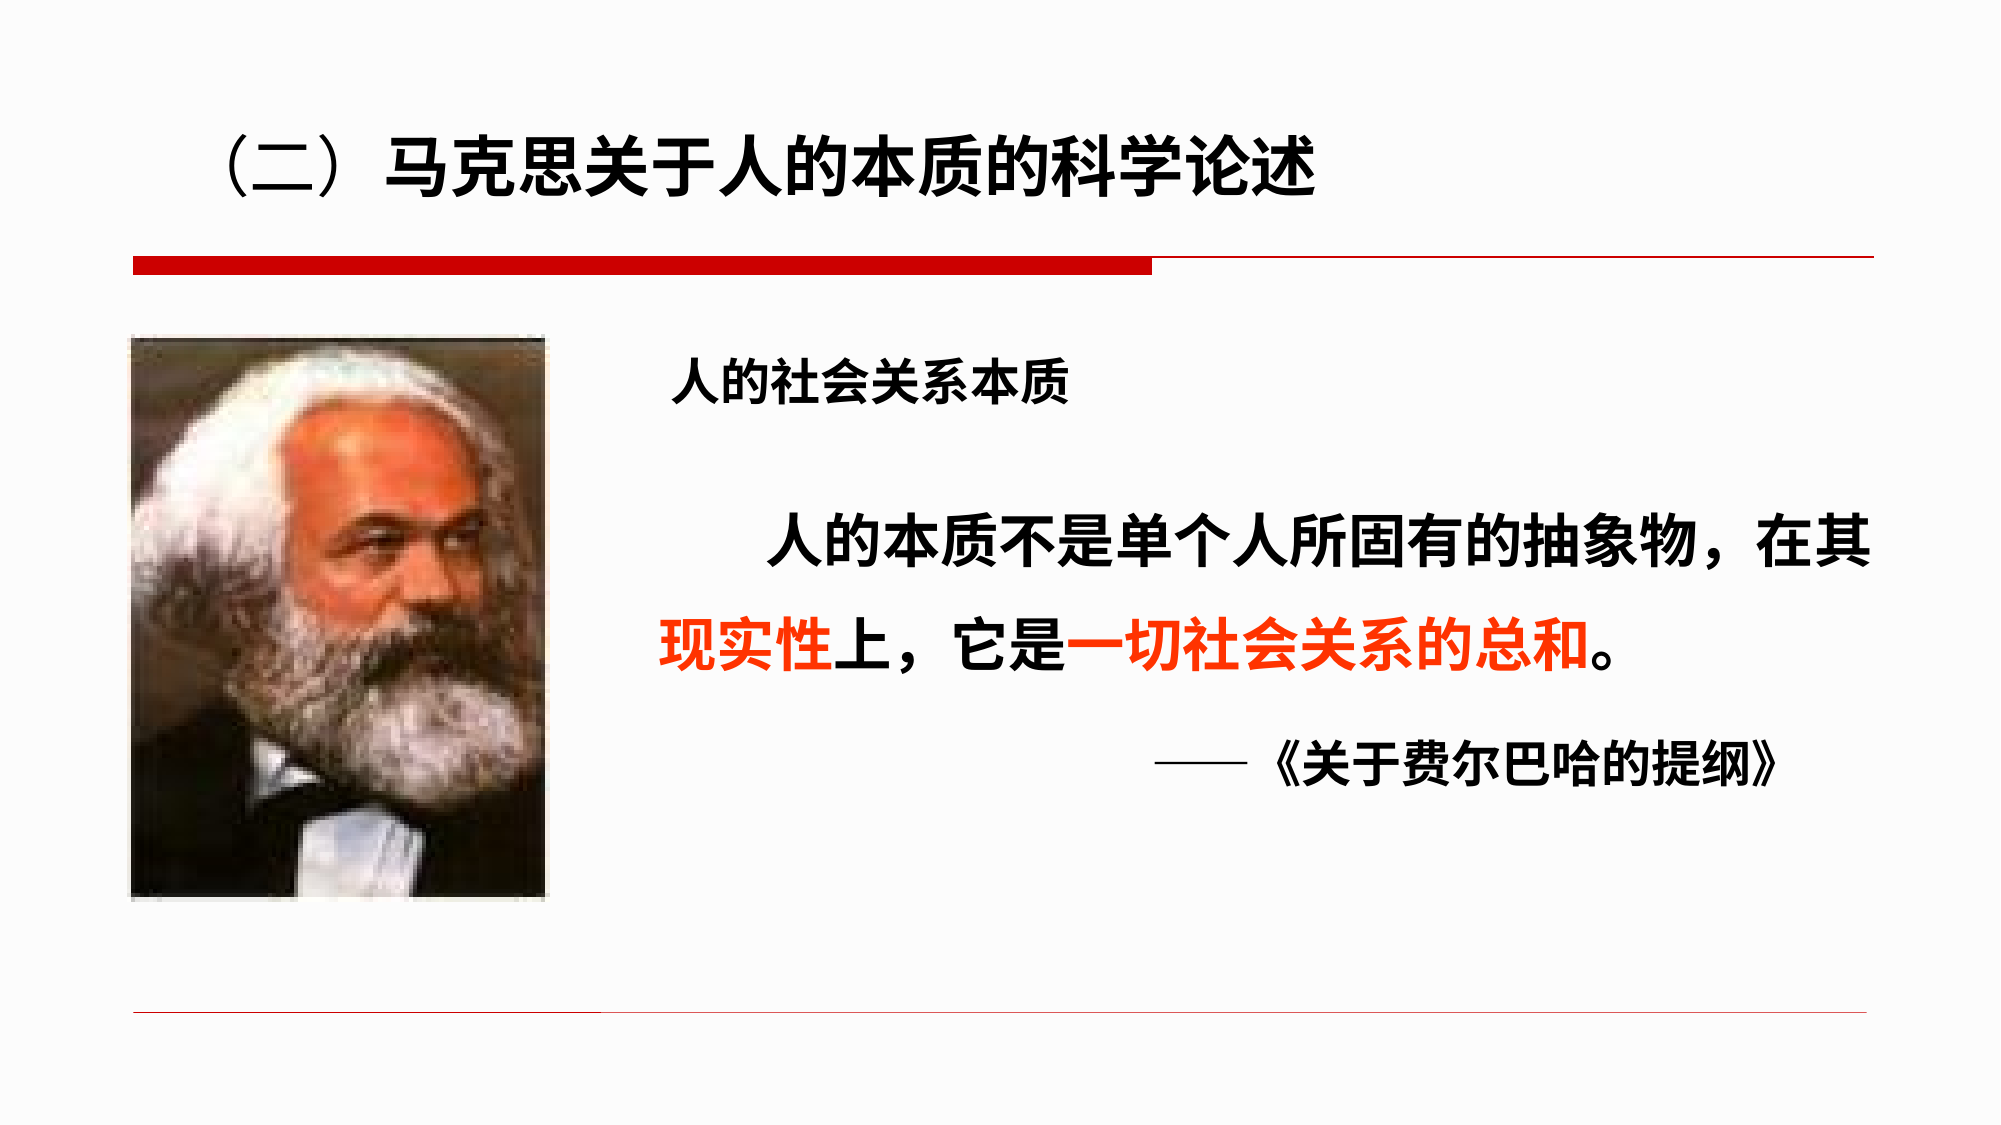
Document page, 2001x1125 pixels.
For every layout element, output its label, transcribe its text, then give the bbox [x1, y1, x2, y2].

picture [127, 334, 550, 902]
text_box （二）马克思关于人的本质的科学论述 [127, 117, 1622, 326]
text_box 人的社会关系本质 [655, 343, 1297, 419]
text_box 人的本质不是单个人所固有的抽象物，在其现实性上，它是一切社会关系的总和。 ——《关于费尔巴哈的提纲》 [643, 462, 1921, 1125]
